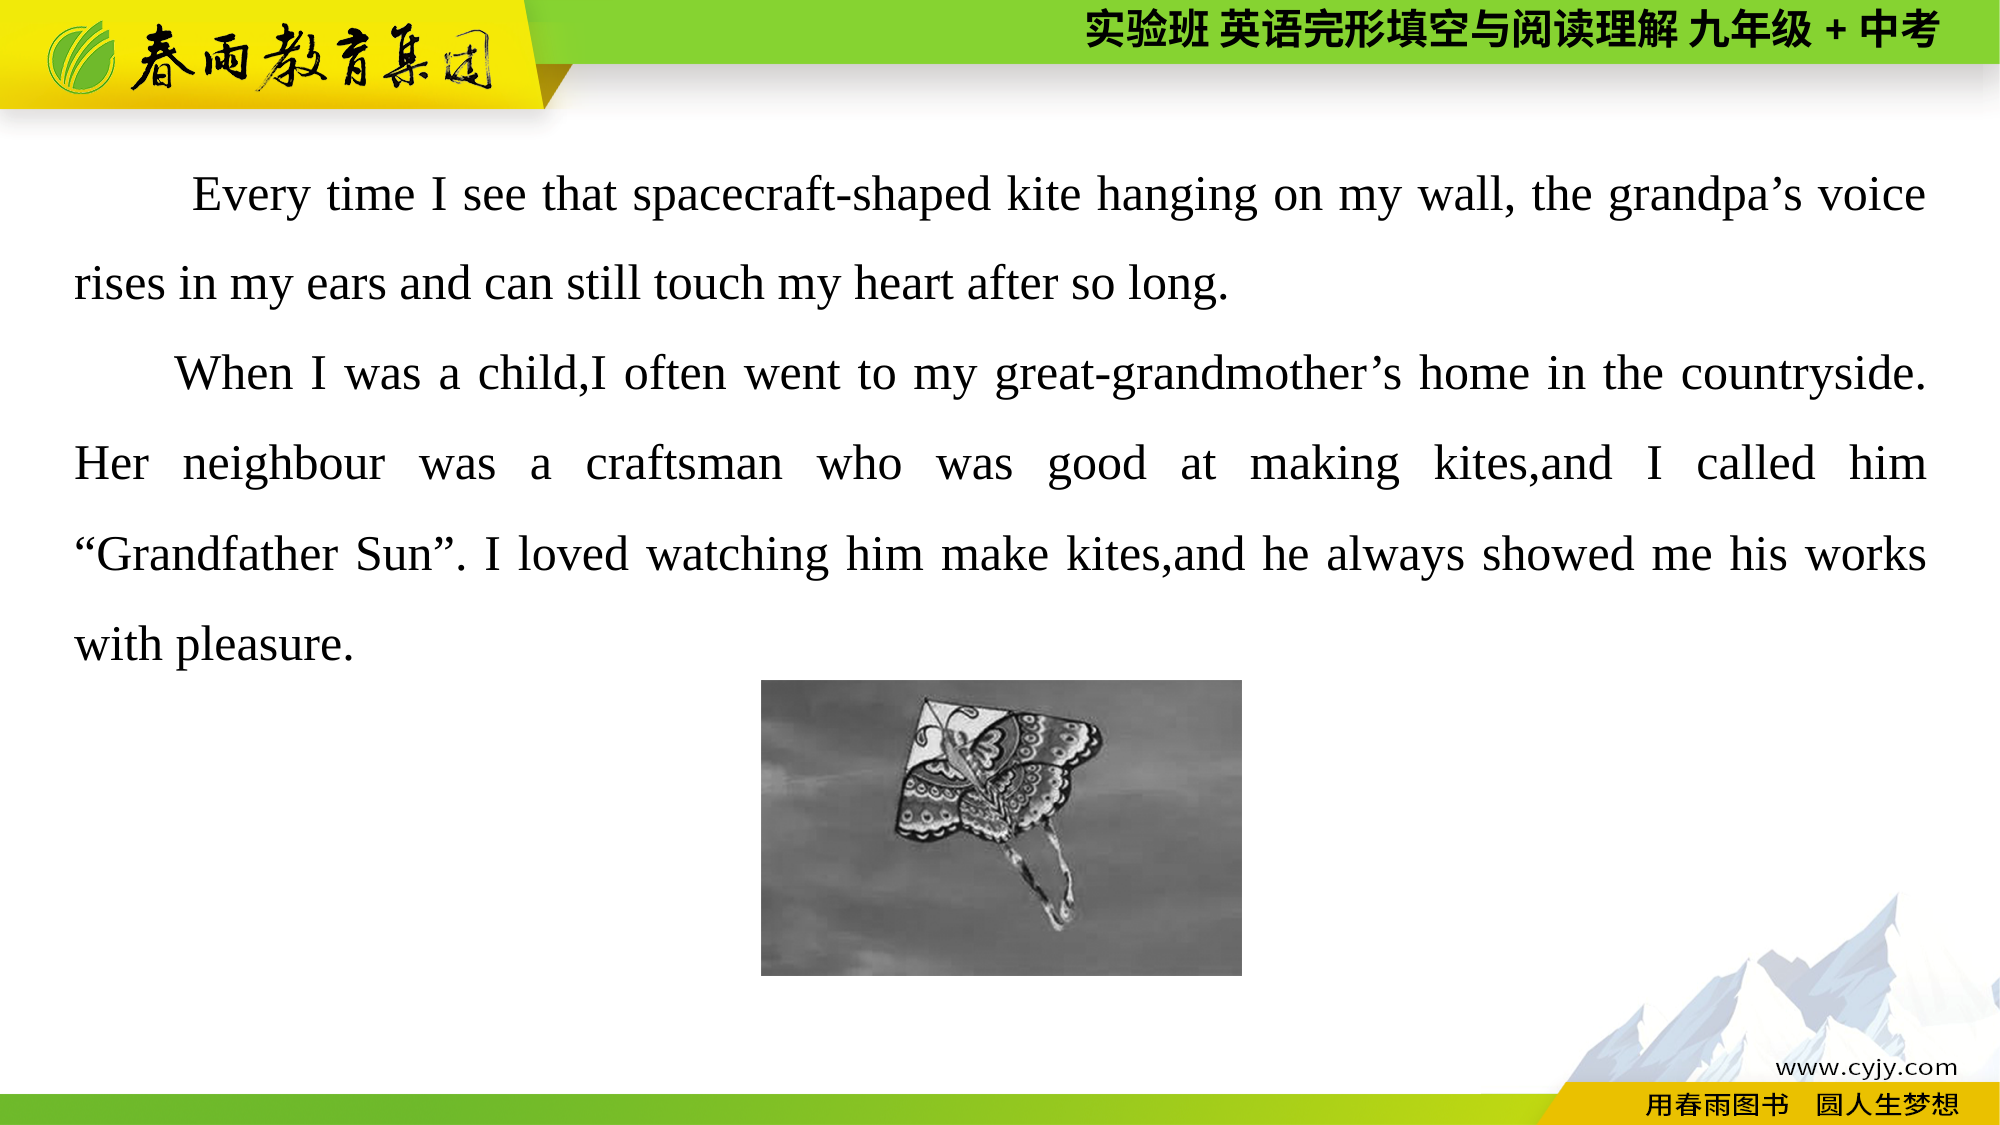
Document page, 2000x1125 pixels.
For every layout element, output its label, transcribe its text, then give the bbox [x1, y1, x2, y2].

list Every time I see that spacecraft-shaped kite hanging on my wall, the grandpa’s voice rises in my ears and can still touch my heart after so long. When I was a child,I often went to my great-grandmother’s home in the countryside. Her neighbour was a craftsman who was good at making kites,and I called him “Grandfather Sun”. I loved watching him make kites,and he always showed me his works with pleasure. [59, 122, 1944, 683]
picture [0, 0, 2000, 1125]
